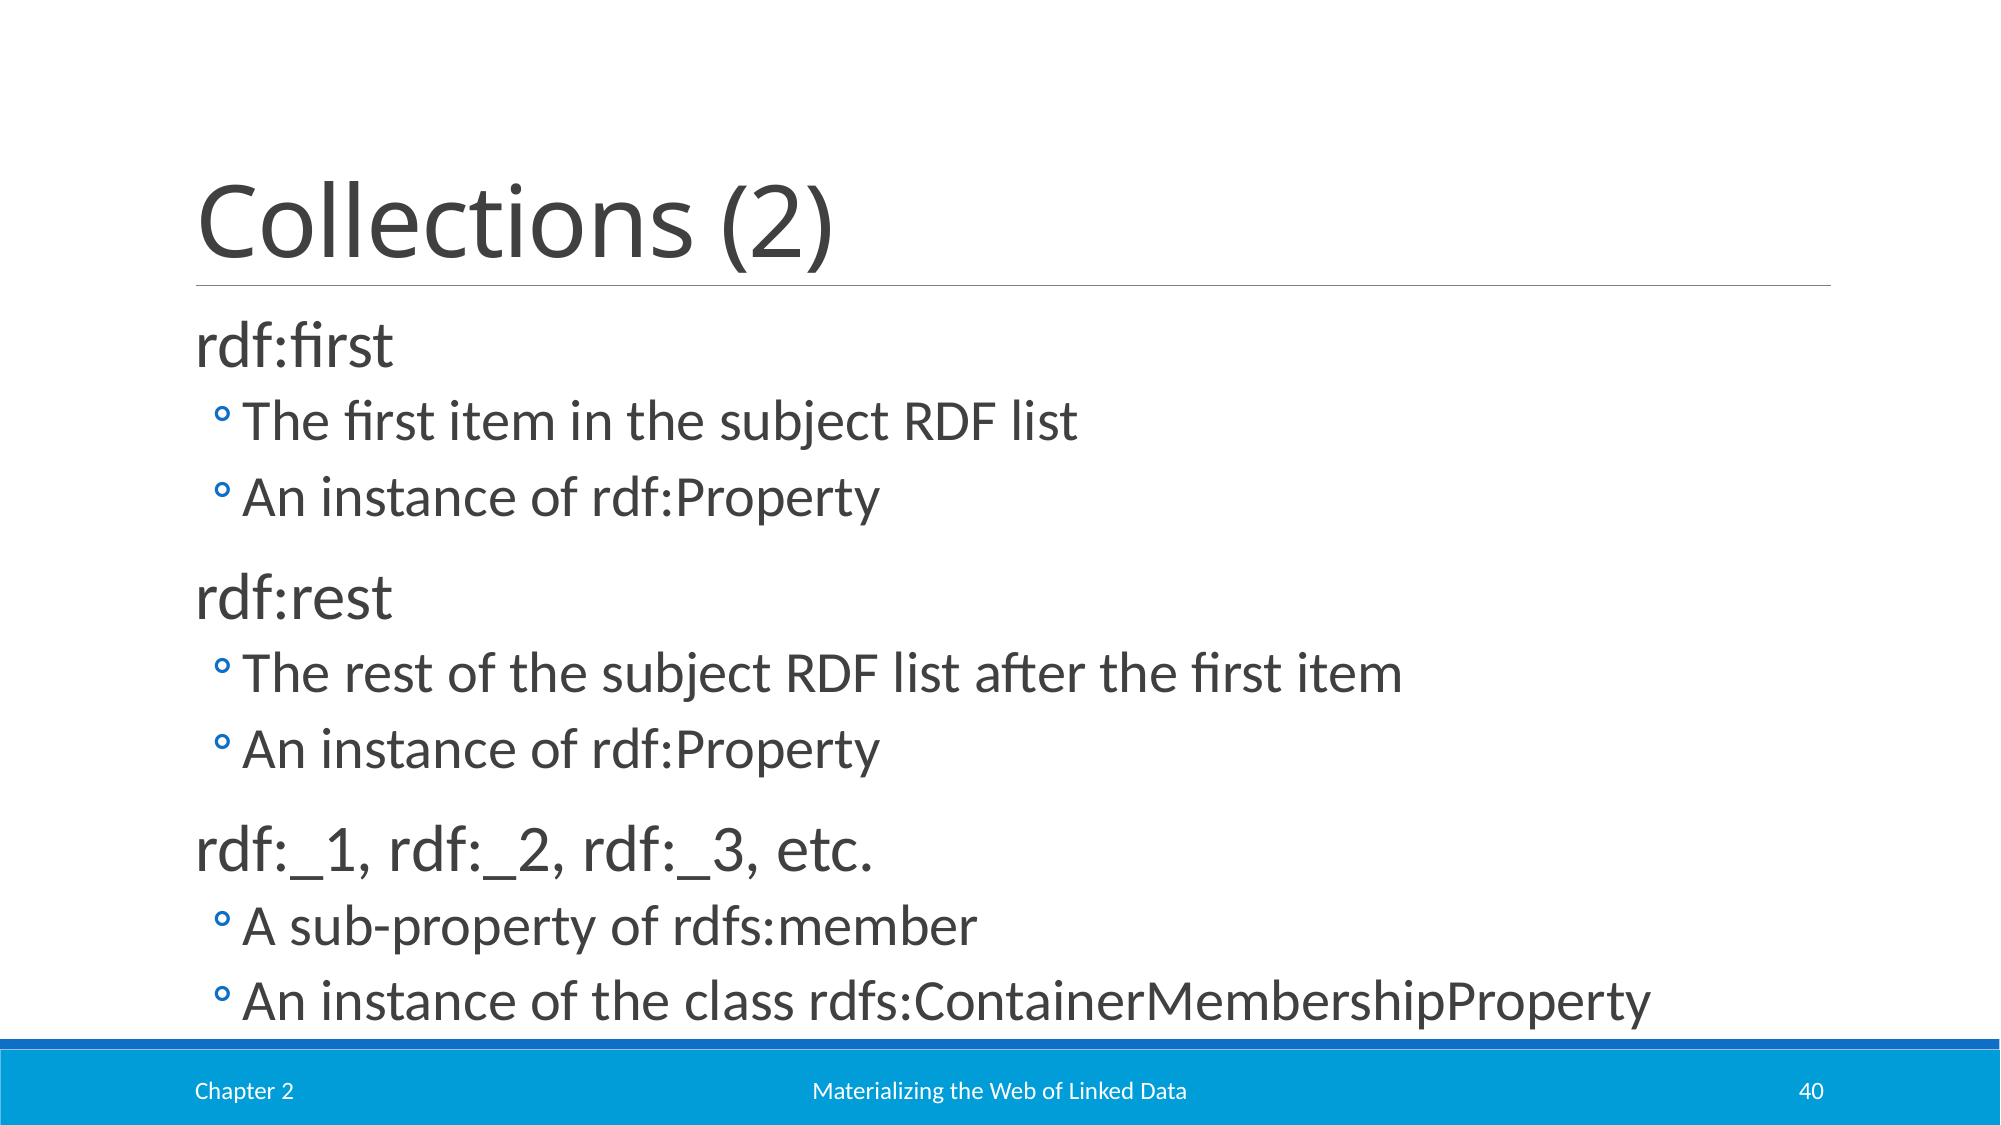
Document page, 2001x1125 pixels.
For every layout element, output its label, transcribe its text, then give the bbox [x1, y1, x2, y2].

slide_number Chapter 2 [180, 1059, 586, 1120]
slide_number 40 [1624, 1059, 1840, 1120]
footer Materializing the Web of Linked Data [604, 1059, 1396, 1120]
title Collections (2) [180, 47, 1830, 285]
list rdf:first The first item in the subject RDF list An instance of rdf:Property rdf:rest The rest of the subject RDF list after the first item An instance of rdf:Property rdf:_1, rdf:_2, rdf:_3, etc. A sub-property of rdfs:member An instance of the class rdfs:ContainerMembershipProperty [180, 302, 1830, 963]
